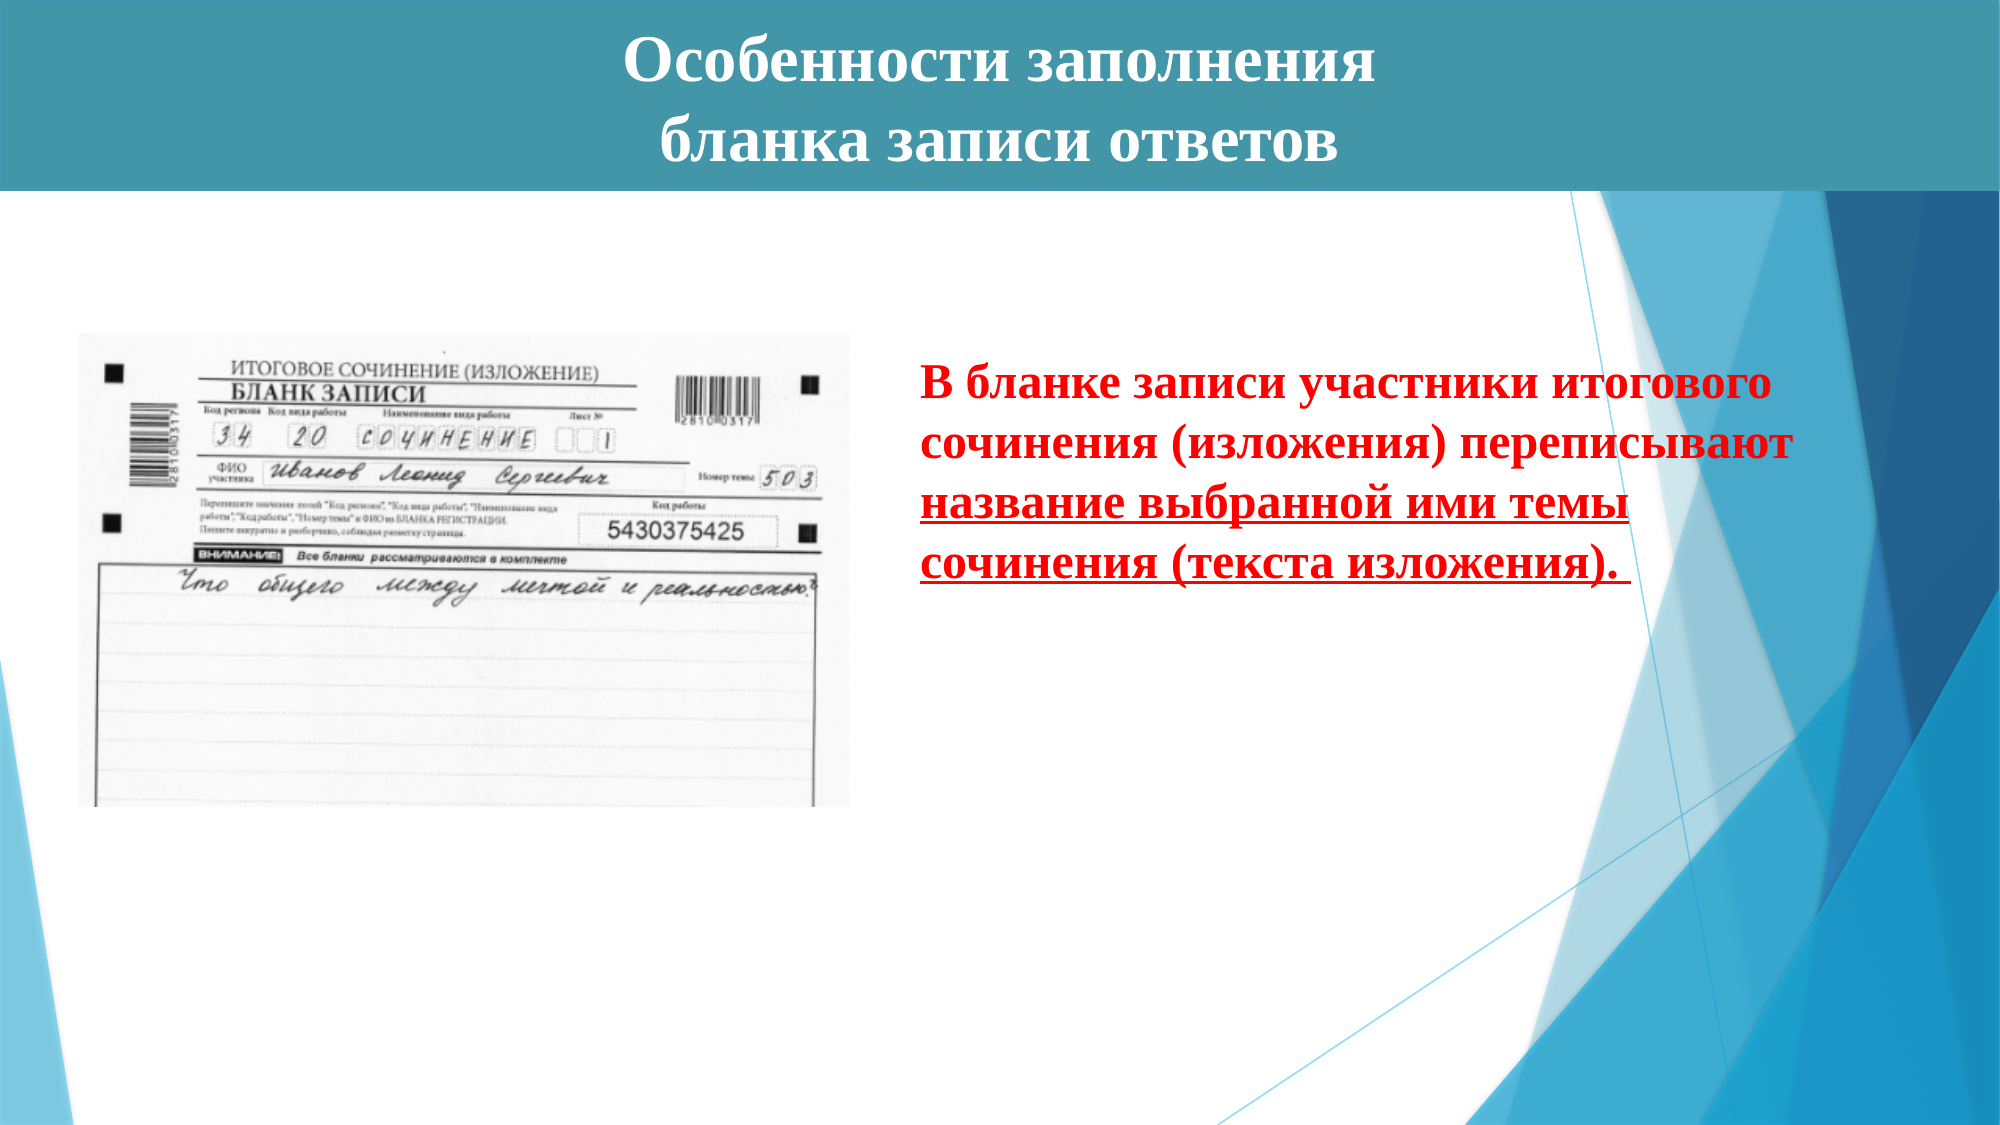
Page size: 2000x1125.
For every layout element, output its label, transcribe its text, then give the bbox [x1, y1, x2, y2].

text_box В бланке записи участники итогового сочинения (изложения) переписывают название выбранной ими темы сочинения (текста изложения). [905, 340, 1851, 596]
picture [77, 332, 850, 808]
text_box Особенности заполнения бланка записи ответов [0, 0, 2000, 191]
